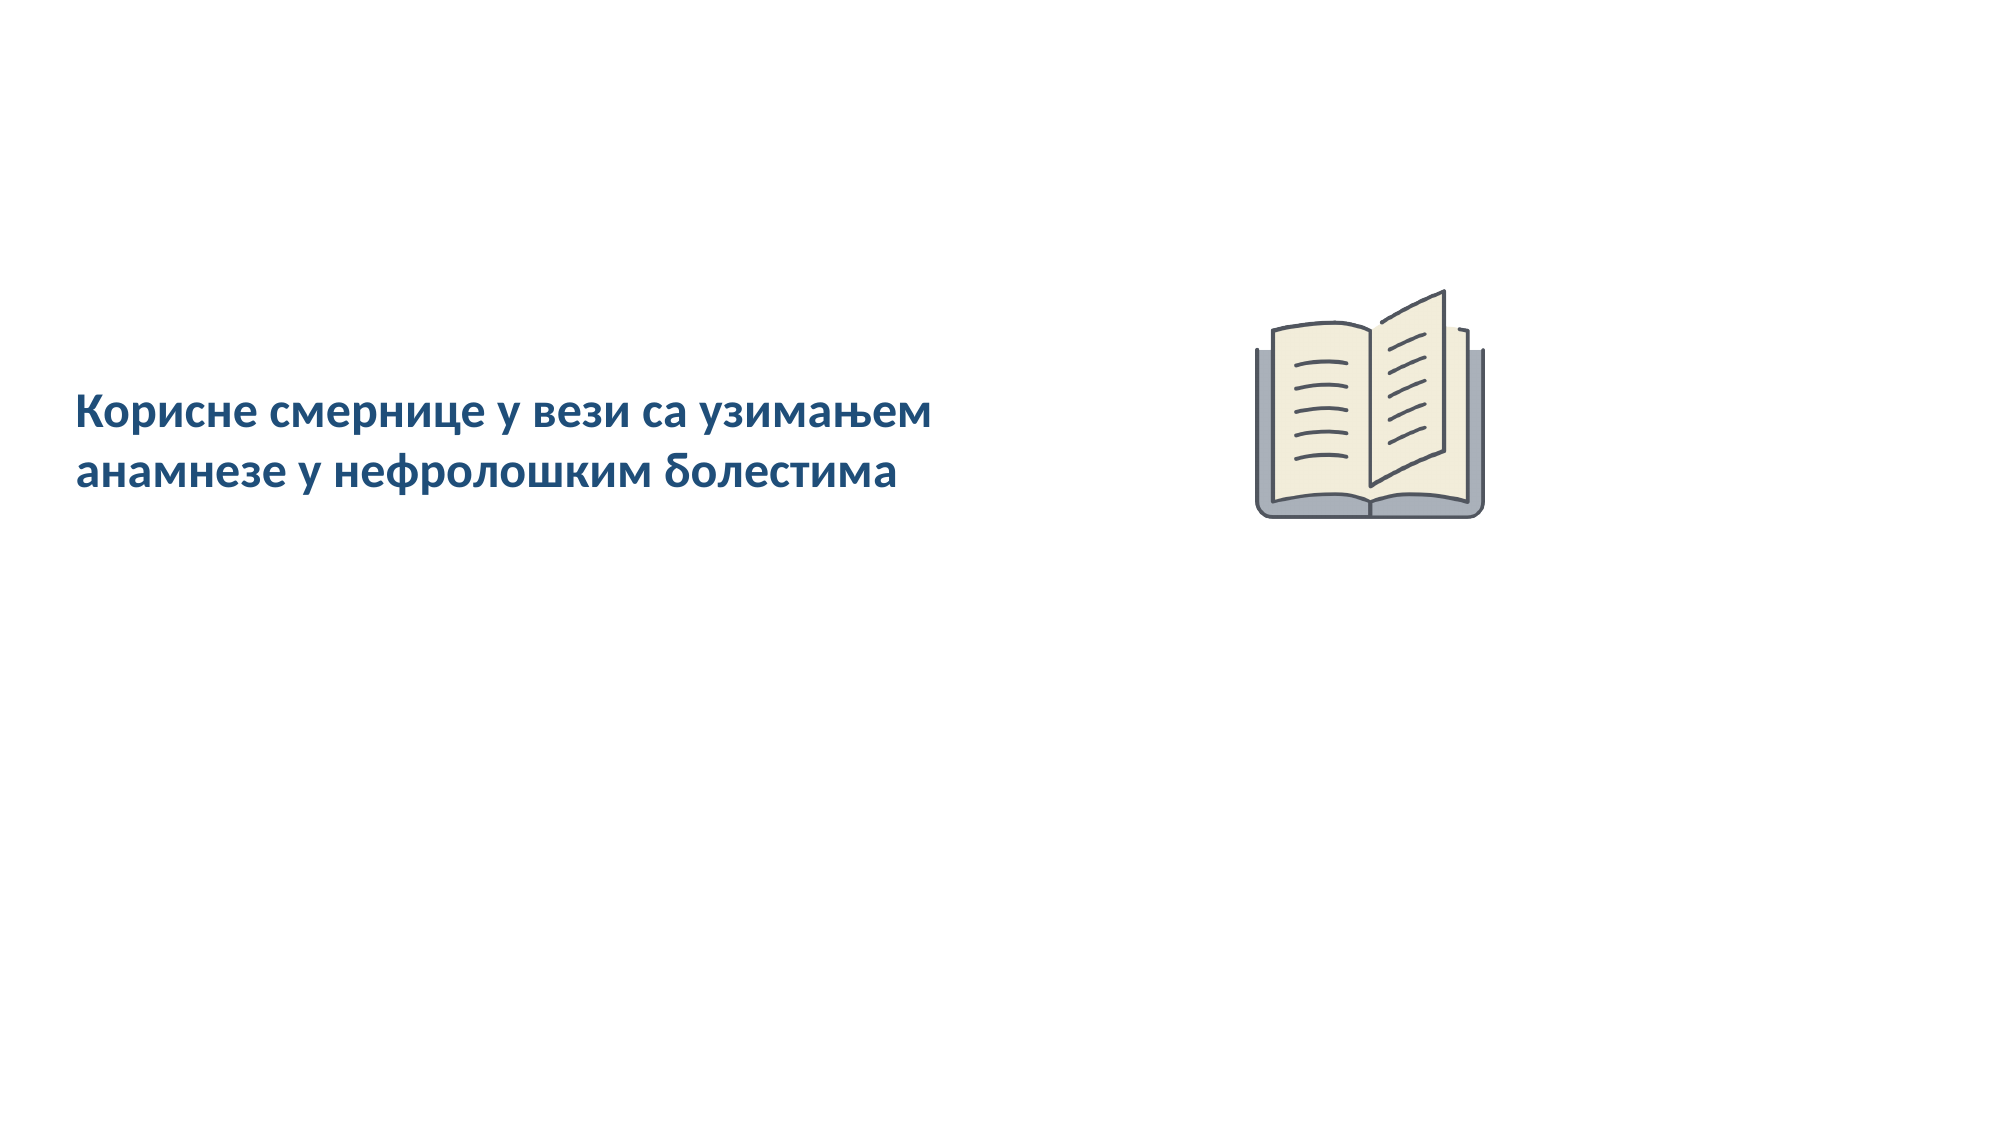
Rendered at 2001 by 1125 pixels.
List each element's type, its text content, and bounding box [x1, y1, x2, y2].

text_box Корисне смернице у вези са узимањем анамнезе у нефролошким болестима [60, 369, 960, 505]
picture [1255, 289, 1485, 519]
